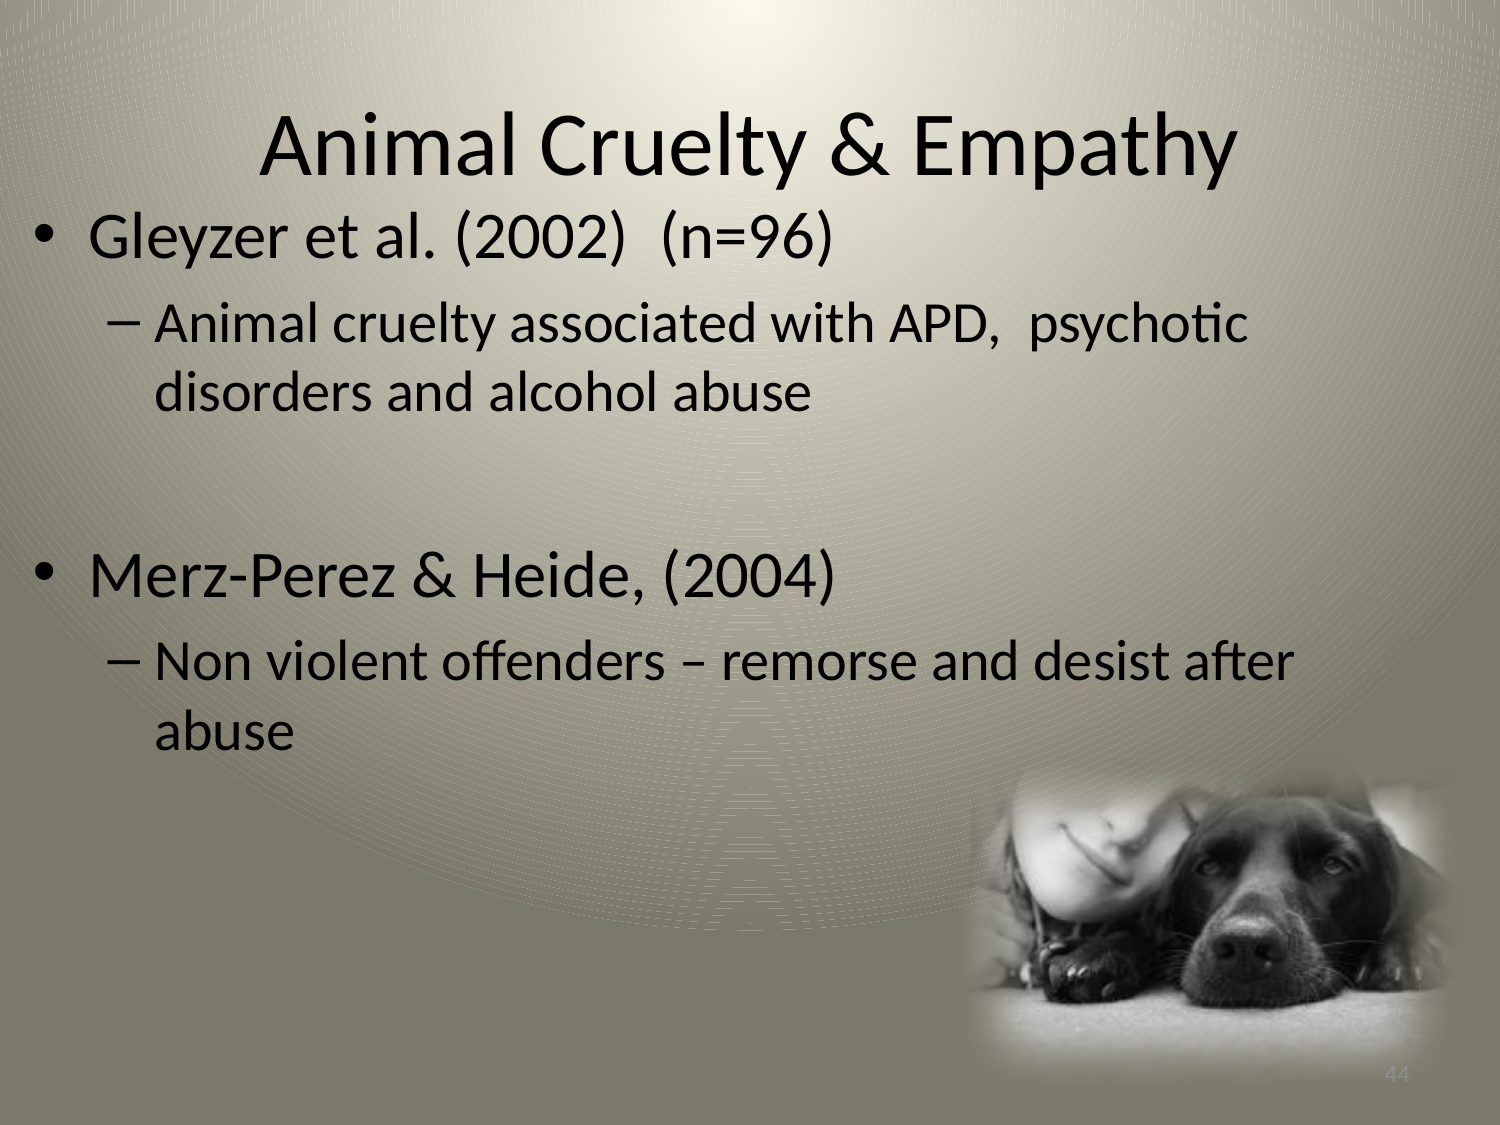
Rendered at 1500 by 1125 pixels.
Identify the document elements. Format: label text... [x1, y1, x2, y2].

slide_number 44 [1074, 1042, 1425, 1103]
list Gleyzer et al. (2002) (n=96) Animal cruelty associated with APD, psychotic disorders and alcohol abuse Merz-Perez & Heide, (2004) Non violent offenders – remorse and desist after abuse [17, 184, 1368, 927]
title Animal Cruelty & Empathy [75, 45, 1425, 233]
picture [1026, 832, 1388, 1022]
